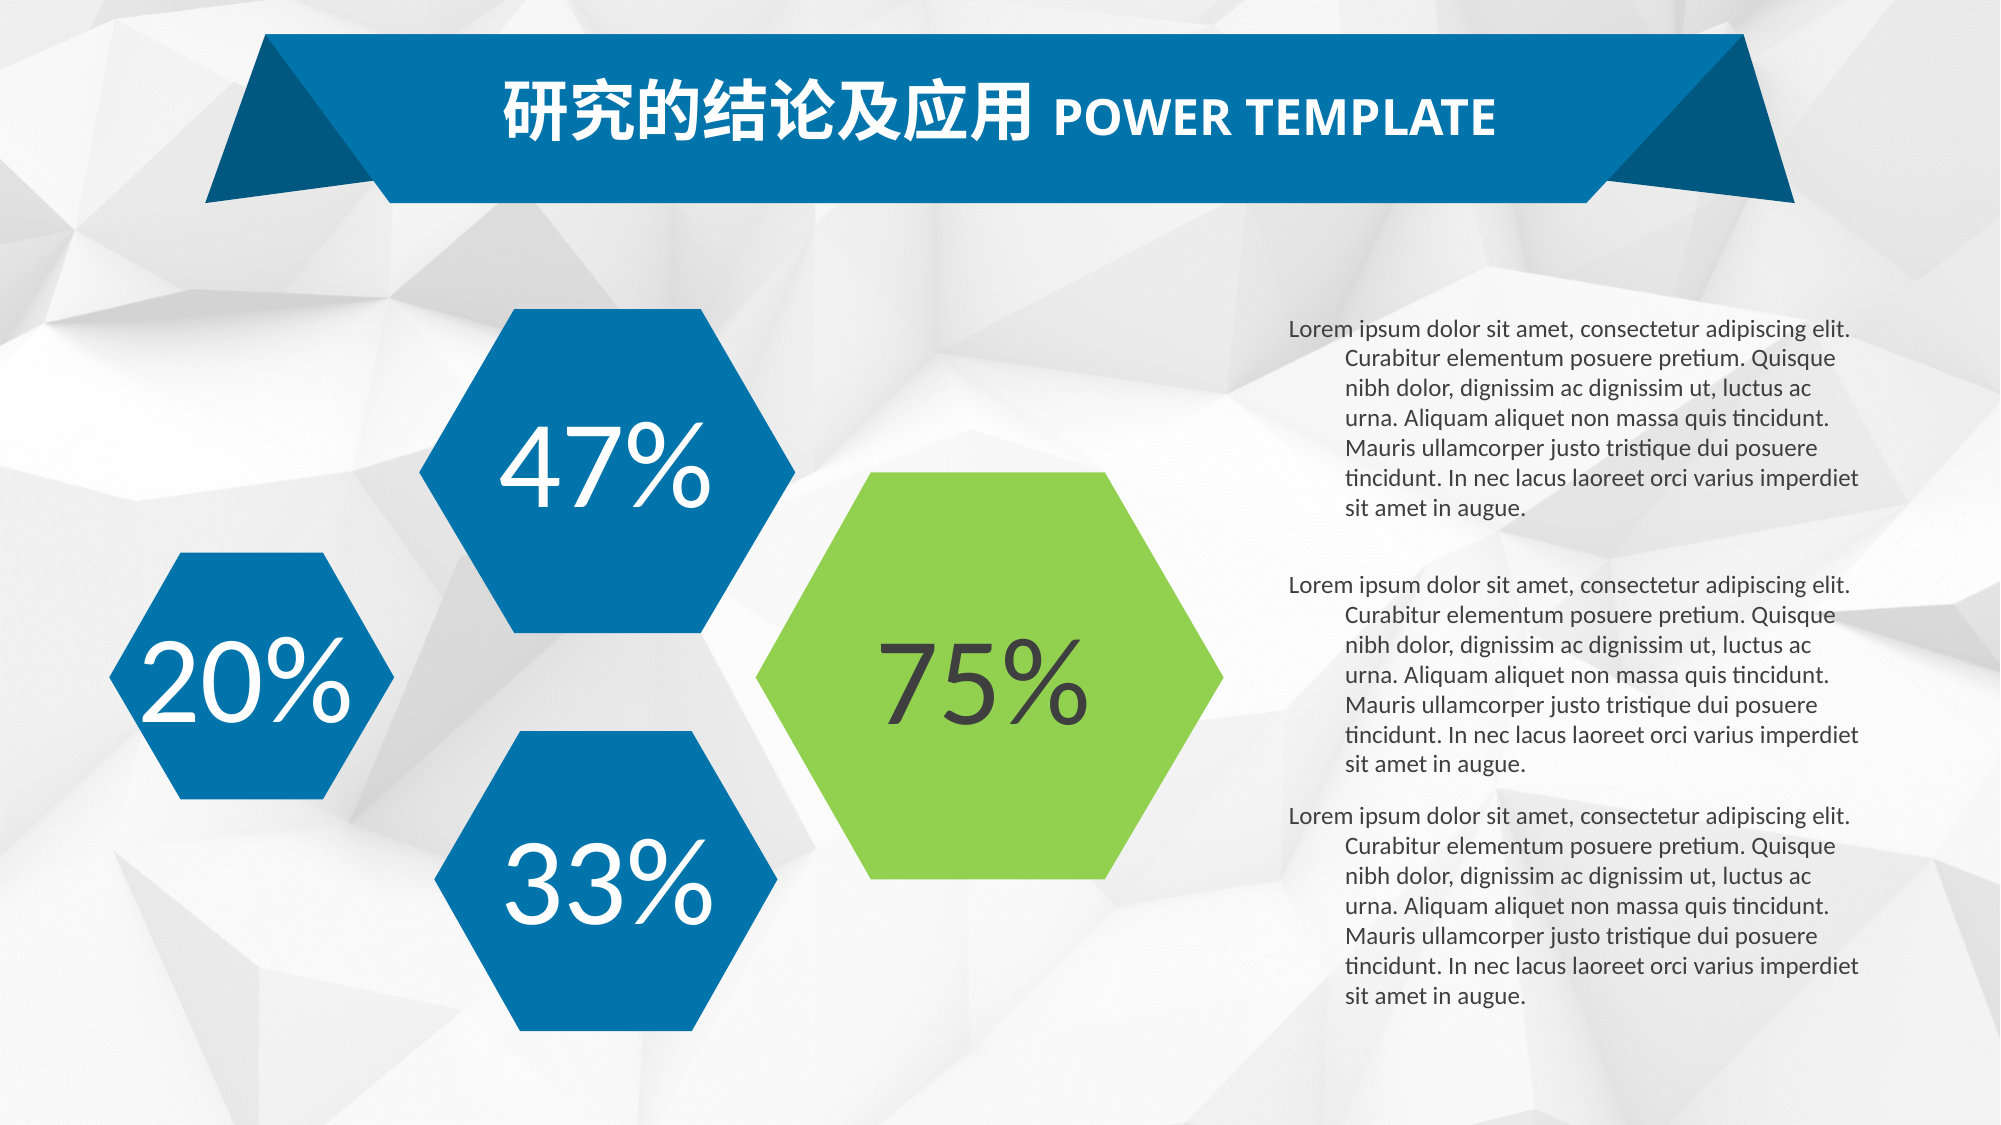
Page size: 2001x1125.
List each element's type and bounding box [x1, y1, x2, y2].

text_box [204, 34, 1796, 204]
picture [0, 0, 2001, 1125]
